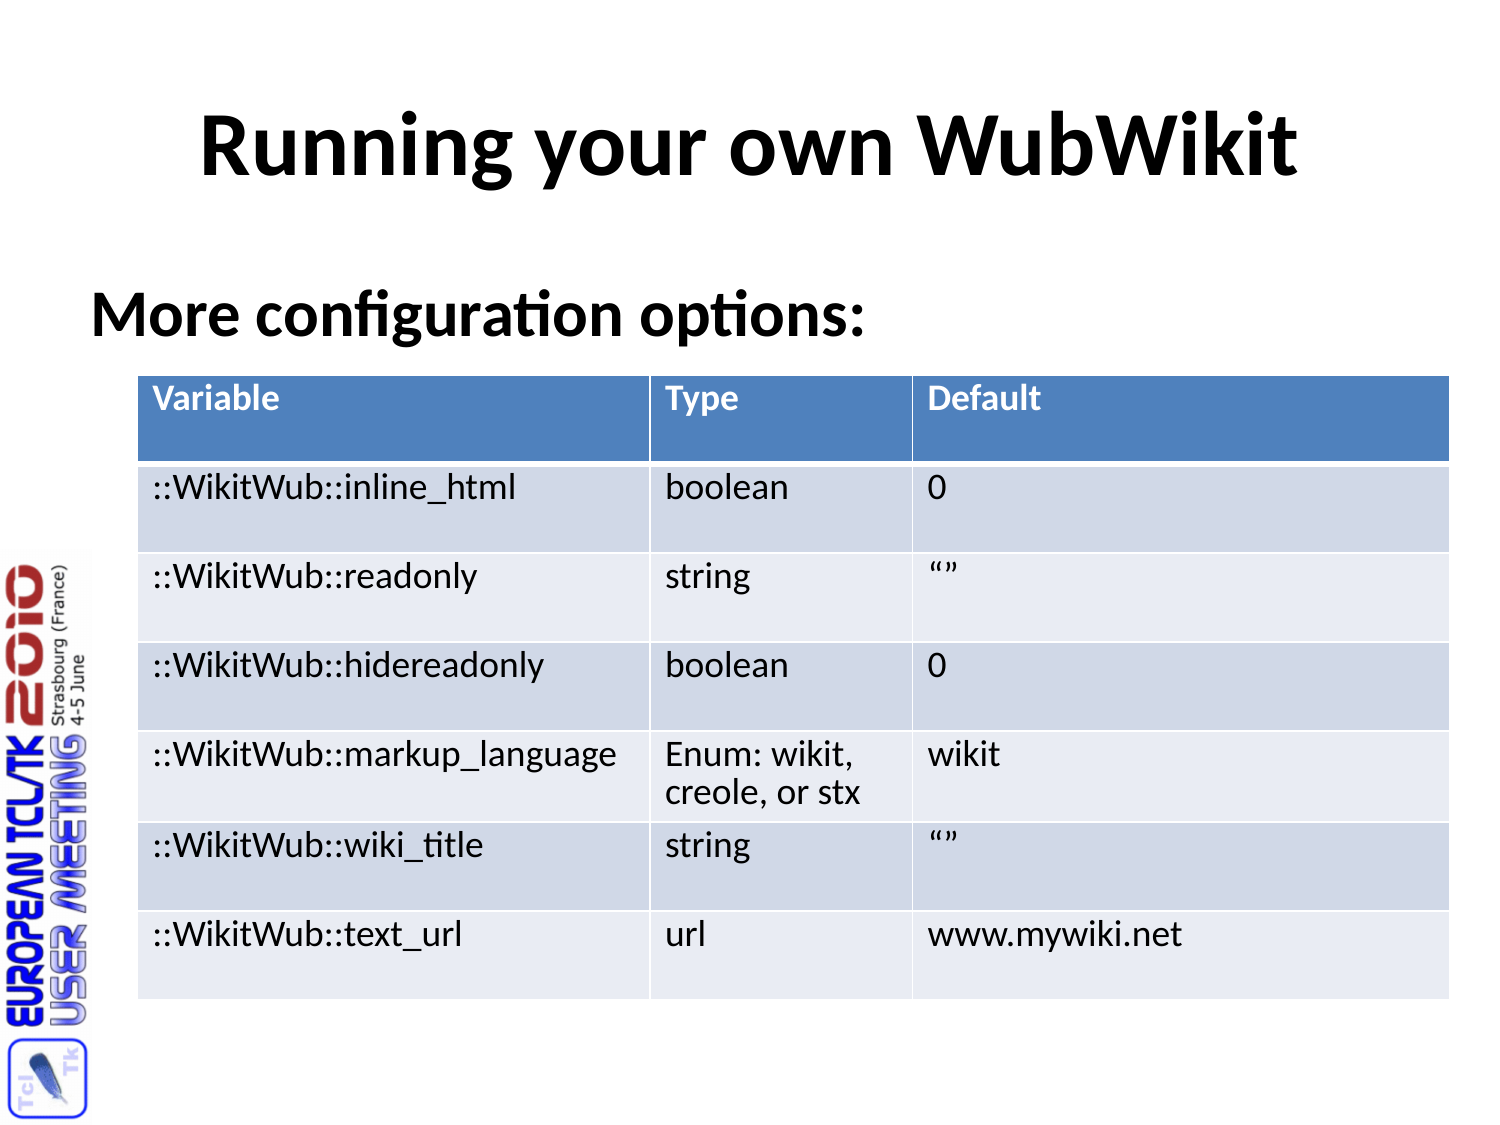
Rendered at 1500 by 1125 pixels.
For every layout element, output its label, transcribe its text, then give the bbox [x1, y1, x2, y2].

table_cell ::WikitWub::text_url [138, 912, 649, 999]
table_cell 0 [913, 467, 1449, 552]
table_header Variable [138, 376, 649, 461]
table_cell “” [913, 823, 1449, 910]
table_cell boolean [651, 643, 912, 730]
table_cell ::WikitWub::wiki_title [138, 823, 649, 910]
list More configuration options: [75, 262, 1425, 790]
table_cell Enum: wikit, creole, or stx [651, 732, 912, 821]
table_cell wikit [913, 732, 1449, 821]
table_header Type [651, 376, 912, 461]
table_cell ::WikitWub::hidereadonly [138, 643, 649, 730]
table_cell www.mywiki.net [913, 912, 1449, 999]
table_cell ::WikitWub::inline_html [138, 467, 649, 552]
list More configuration options: [92, 892, 1425, 1005]
table_cell “” [913, 554, 1449, 641]
table_cell string [651, 823, 912, 910]
table_cell url [651, 912, 912, 999]
title Running your own WubWikit [75, 45, 1425, 233]
table_cell 0 [913, 643, 1449, 730]
table_cell string [651, 554, 912, 641]
table_cell ::WikitWub::markup_language [138, 732, 649, 821]
table_cell ::WikitWub::readonly [138, 554, 649, 641]
picture [0, 550, 334, 1124]
table_cell boolean [651, 467, 912, 552]
table_header Default [913, 376, 1449, 461]
